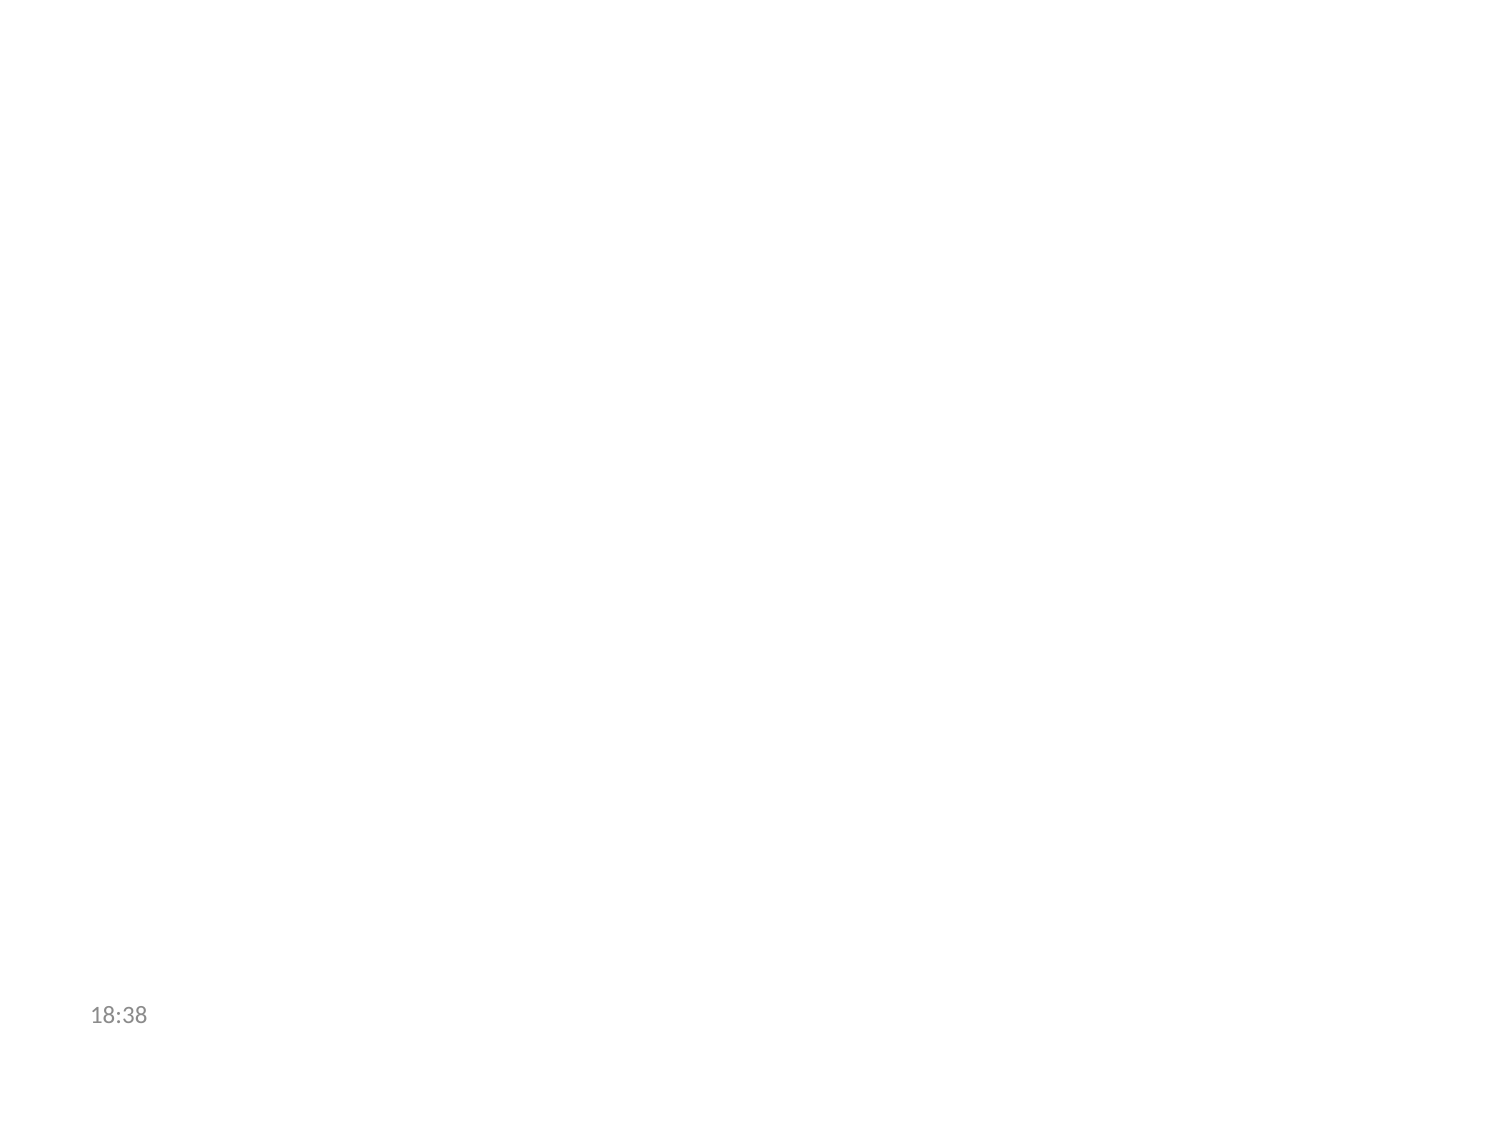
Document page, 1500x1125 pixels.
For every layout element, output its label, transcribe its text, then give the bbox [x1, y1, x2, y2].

text_box 15:35 [75, 983, 425, 1044]
